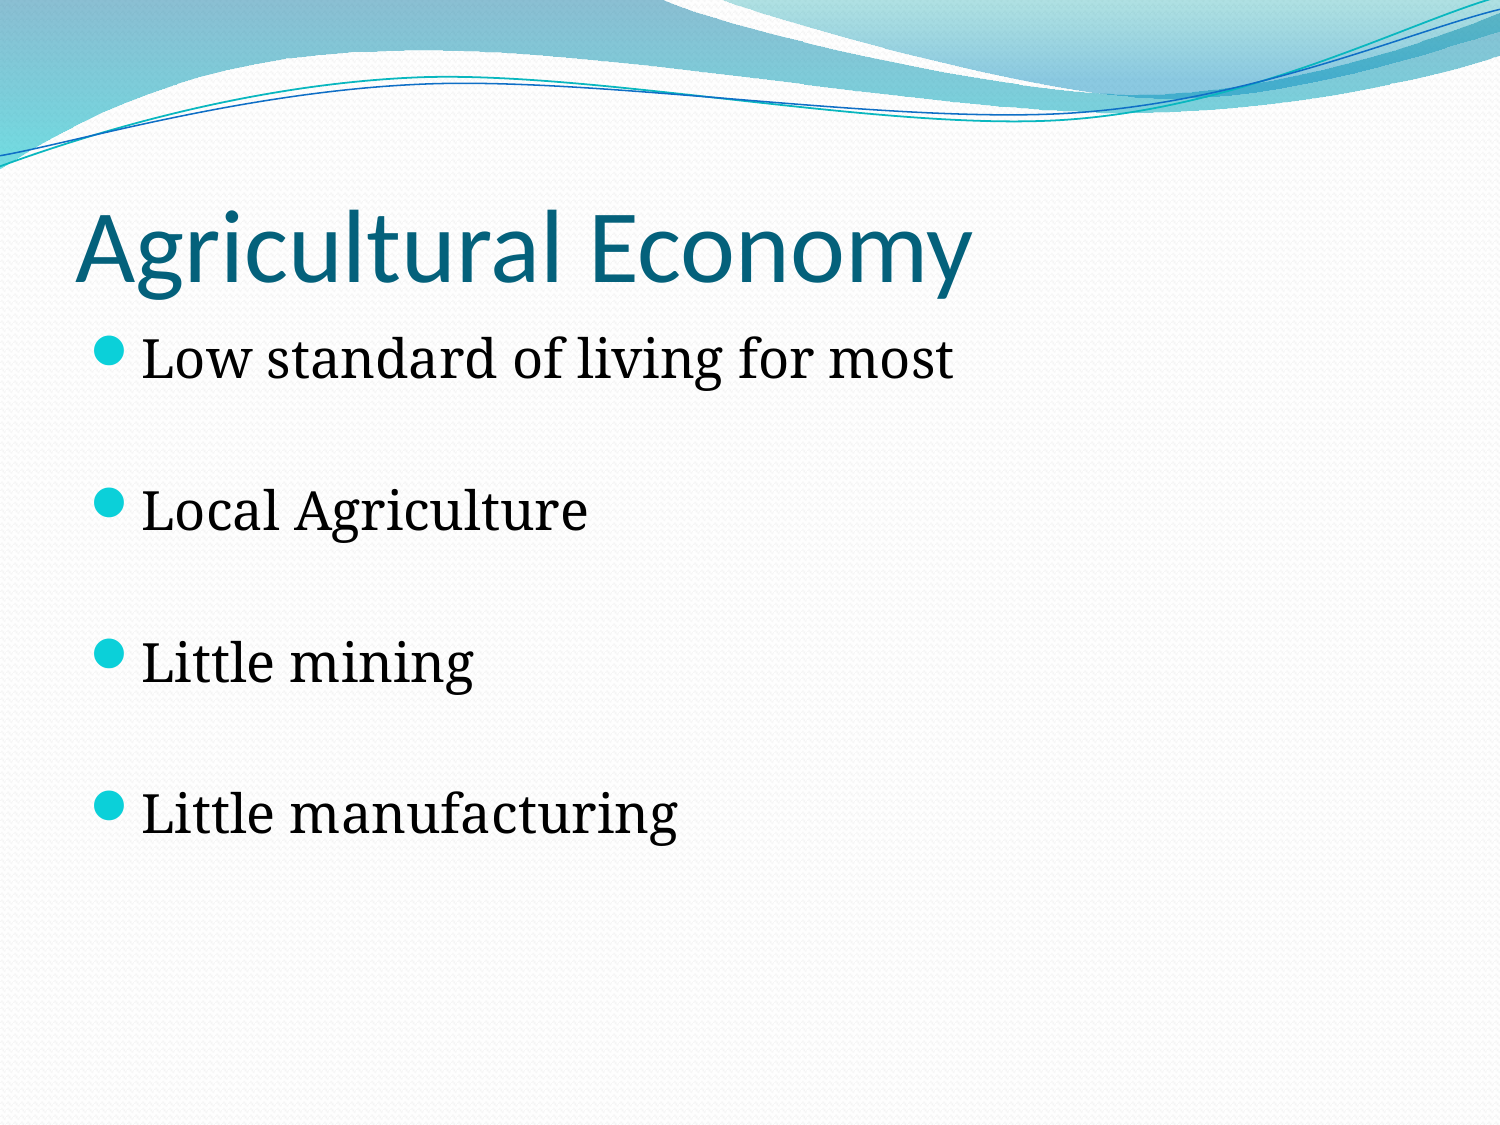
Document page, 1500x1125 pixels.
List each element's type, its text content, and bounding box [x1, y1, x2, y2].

list Low standard of living for most Local Agriculture Little mining Little manufacturing [75, 317, 1425, 1038]
title Agricultural Economy [75, 115, 1425, 303]
